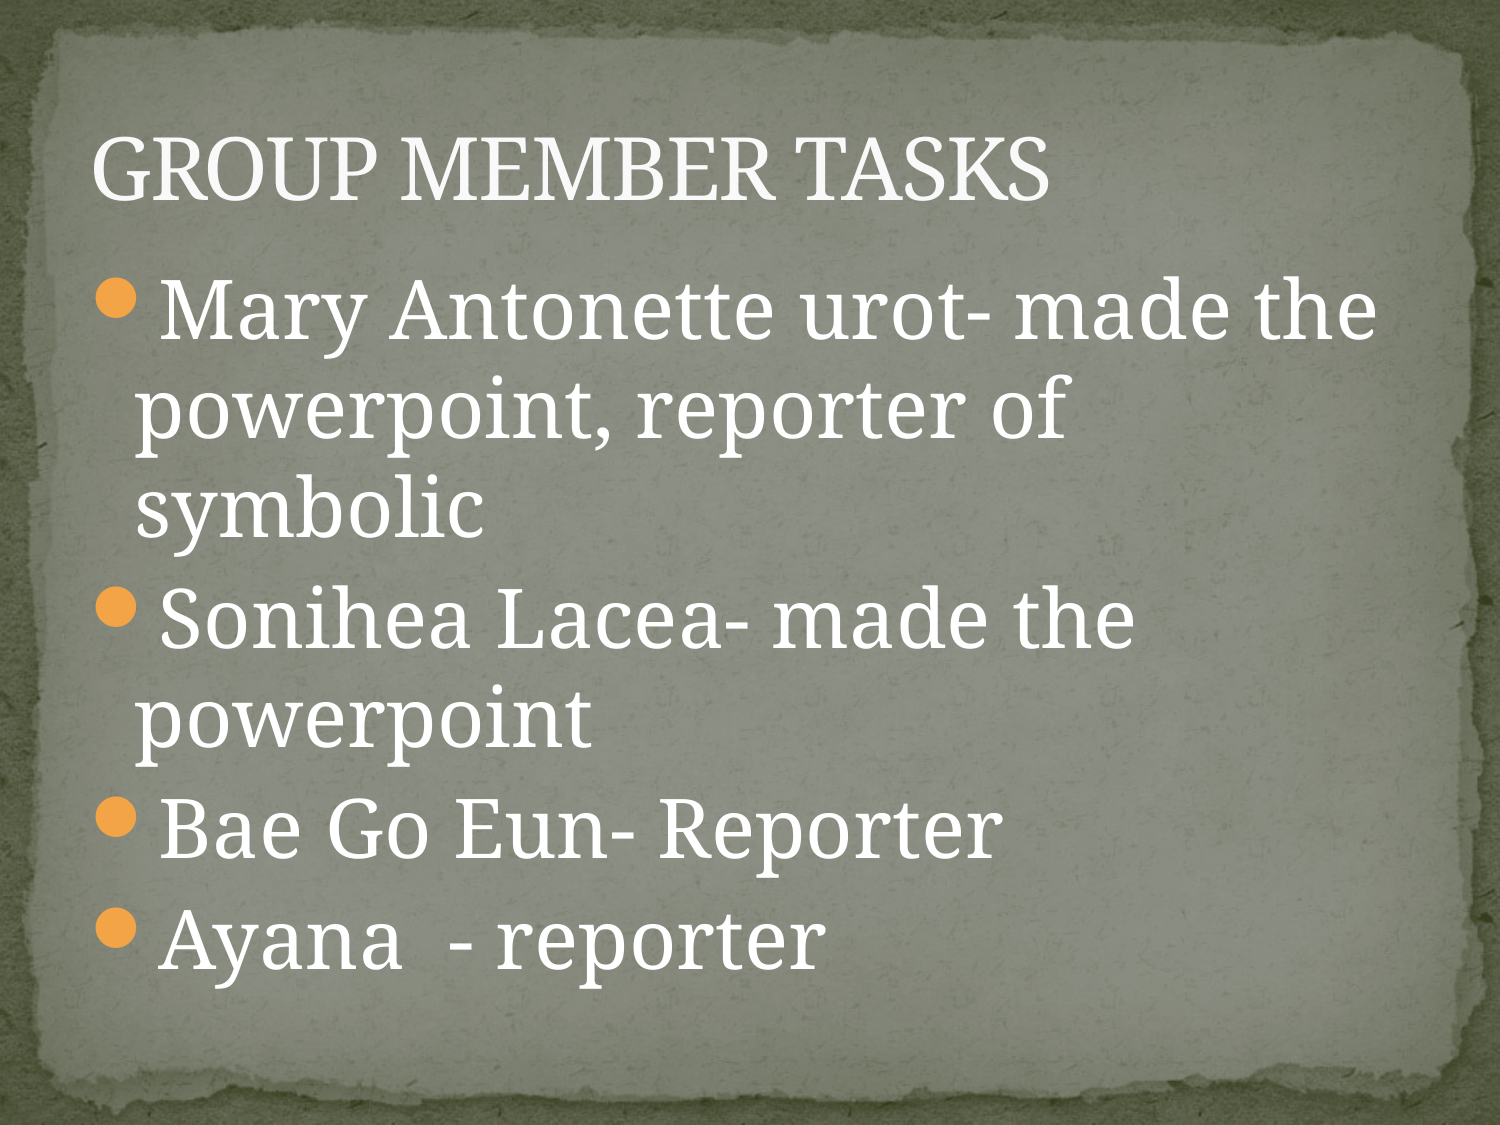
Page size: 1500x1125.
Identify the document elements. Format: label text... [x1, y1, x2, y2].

title GROUP MEMBER TASKS [74, 24, 1425, 225]
list Mary Antonette urot- made the powerpoint, reporter of symbolic Sonihea Lacea- made the powerpoint Bae Go Eun- Reporter Ayana - reporter [75, 249, 1425, 1000]
